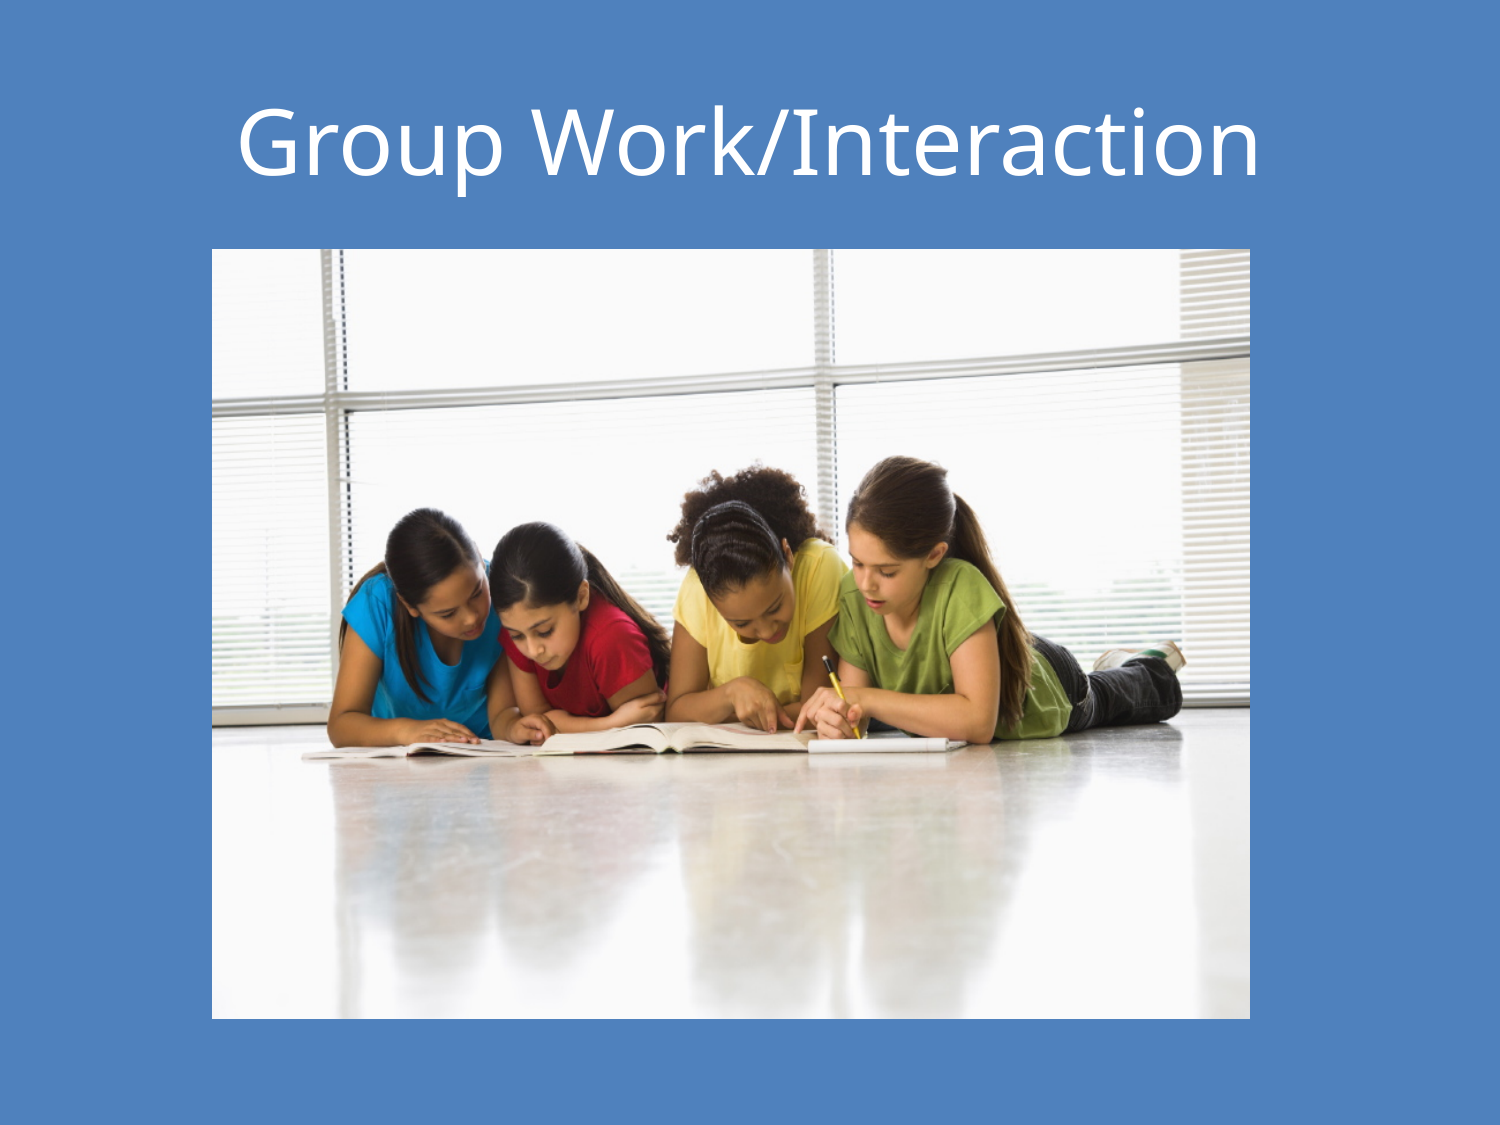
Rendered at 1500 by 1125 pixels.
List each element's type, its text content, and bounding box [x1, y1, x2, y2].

picture [212, 249, 1251, 1019]
title Group Work/Interaction [75, 45, 1425, 233]
